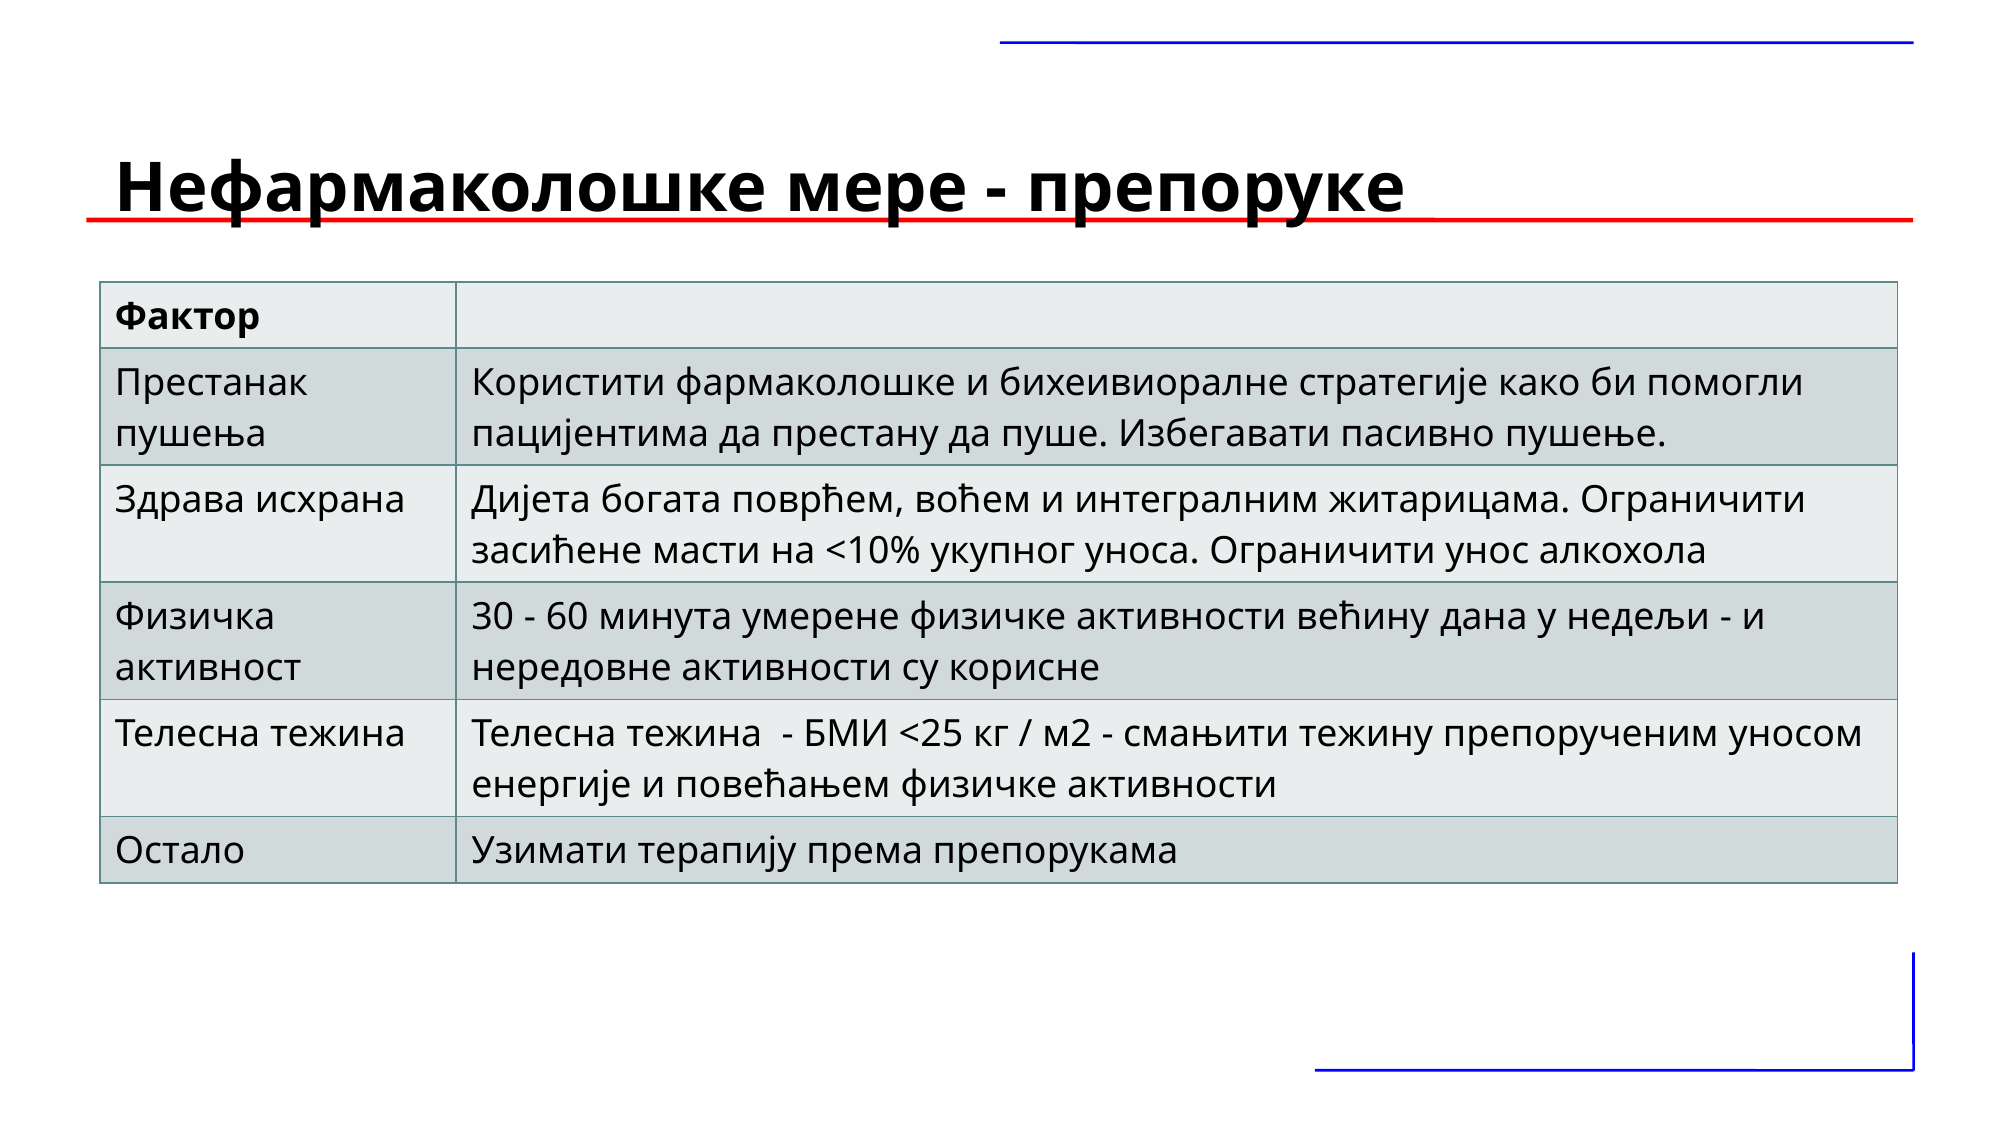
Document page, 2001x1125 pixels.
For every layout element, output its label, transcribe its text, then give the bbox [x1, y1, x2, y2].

title Нефармаколошке мере - препоруке [99, 20, 1898, 233]
table_cell Телесна тежина - БМИ <25 кг / м2 - смањити тежину препорученим уносом енергије и повећањем физичке активности [457, 700, 1897, 816]
table_header [457, 283, 1897, 347]
table_cell Узимати терапију према препорукама [457, 817, 1897, 882]
table_cell Здрава исхрана [101, 466, 455, 581]
table_cell Користити фармаколошке и бихеивиоралне стратегије како би помогли пацијентима да престану да пуше. Избегавати пасивно пушење. [457, 349, 1897, 464]
table_cell Телесна тежина [101, 700, 455, 816]
table_cell Остало [101, 817, 455, 882]
table_cell 30 - 60 минута умерене физичке активности већину дана у недељи - и нередовне активности су корисне [457, 583, 1897, 699]
table_cell Дијета богата поврћем, воћем и интегралним житарицама. Ограничити засићене масти на <10% укупног уноса. Ограничити унос алкохола [457, 466, 1897, 581]
table_cell Престанак пушења [101, 349, 455, 464]
table_cell Физичка активност [101, 583, 455, 699]
table_header Фактор [101, 283, 455, 347]
